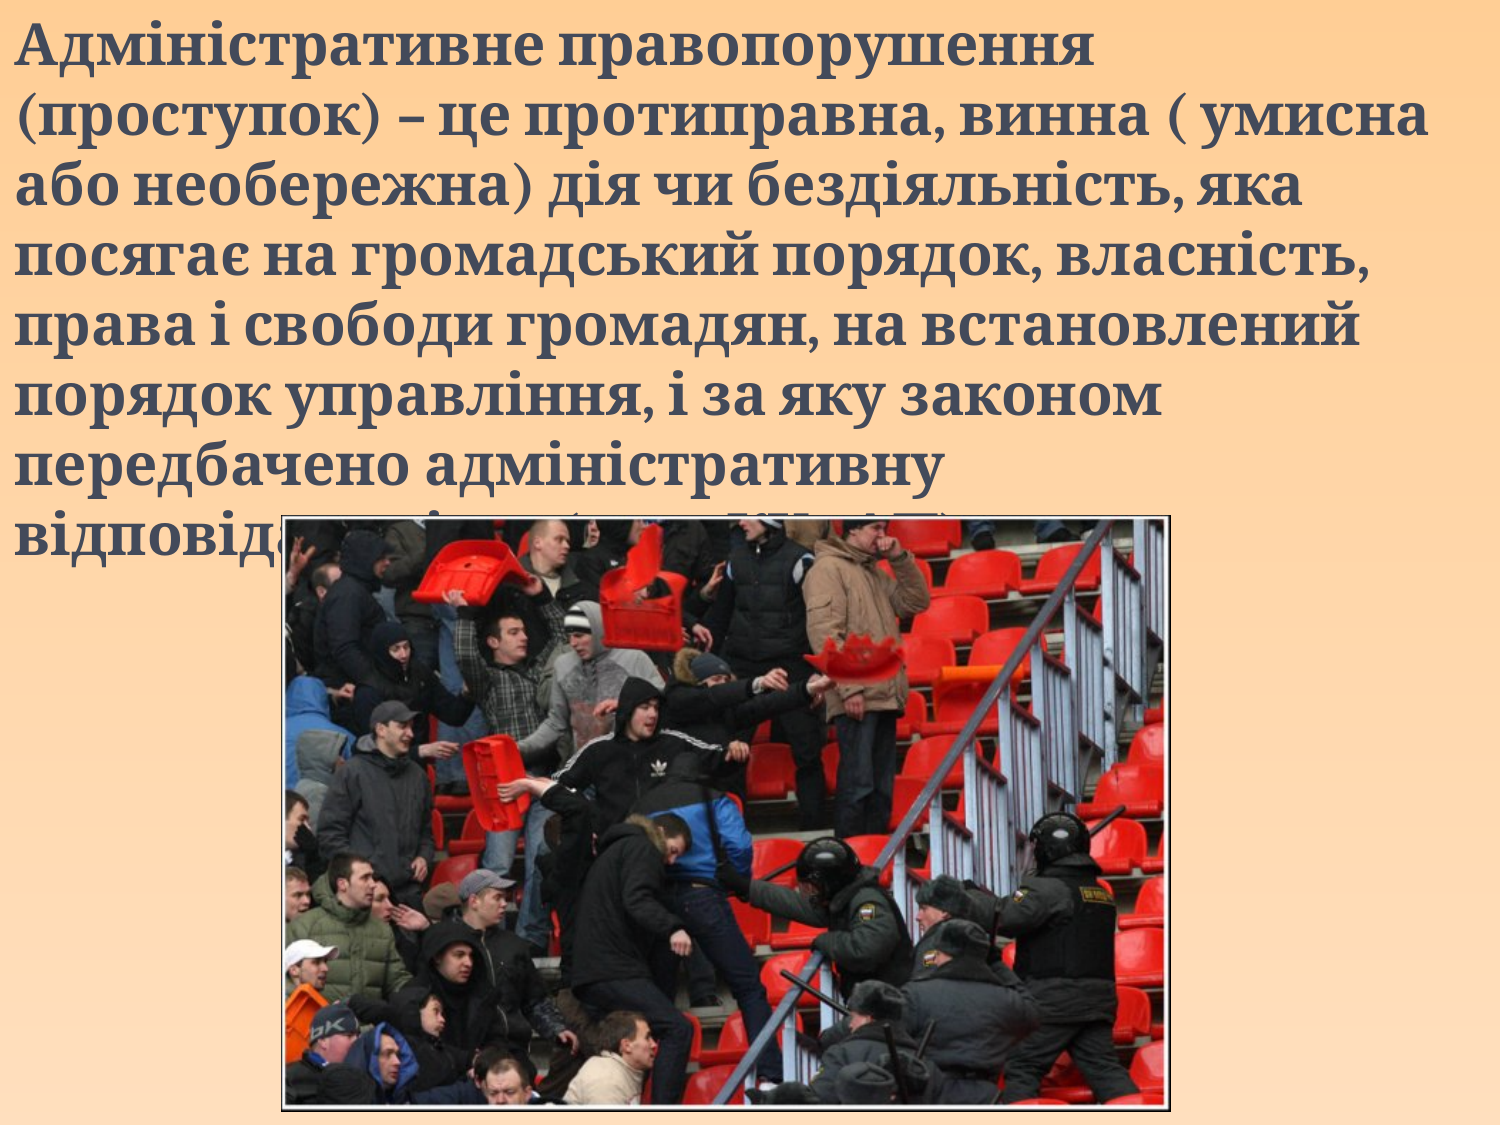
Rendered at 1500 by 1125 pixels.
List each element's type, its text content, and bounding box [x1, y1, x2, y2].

picture [280, 515, 1172, 1113]
text_box Адміністративне правопорушення (проступок) – це протиправна, винна ( умисна або необережна) дія чи бездіяльність, яка посягає на громадський порядок, власність, права і свободи громадян, на встановлений порядок управління, і за яку законом передбачено адміністративну відповідальність ( ст. 9 КУпАП). [0, 0, 1500, 575]
